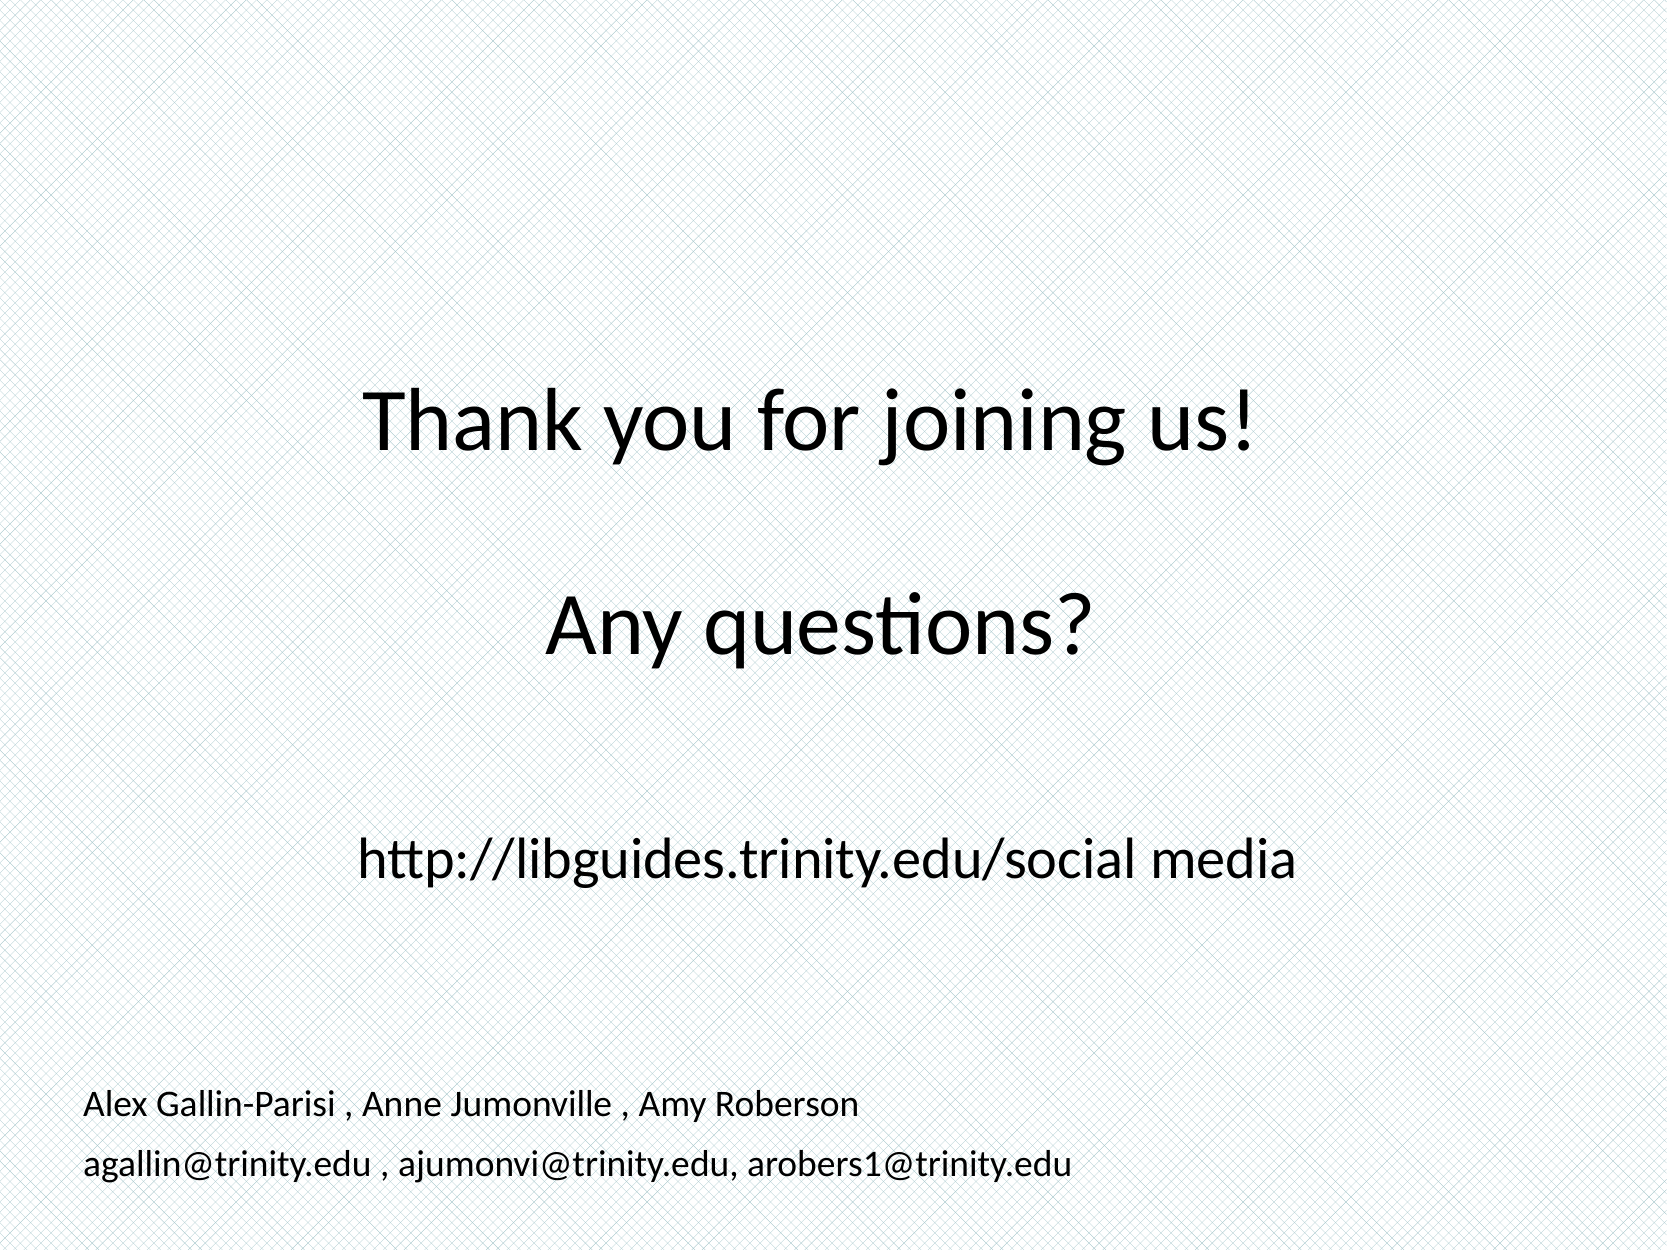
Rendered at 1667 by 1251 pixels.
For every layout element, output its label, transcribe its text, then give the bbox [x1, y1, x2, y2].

text_box http://libguides.trinity.edu/social media [70, 812, 1571, 898]
text_box Alex Gallin-Parisi , Anne Jumonville , Amy Roberson agallin@trinity.edu , ajumonvi@trinity.edu, arobers1@trinity.edu [66, 1082, 1543, 1190]
title Thank you for joining us! Any questions? [70, 324, 1571, 720]
